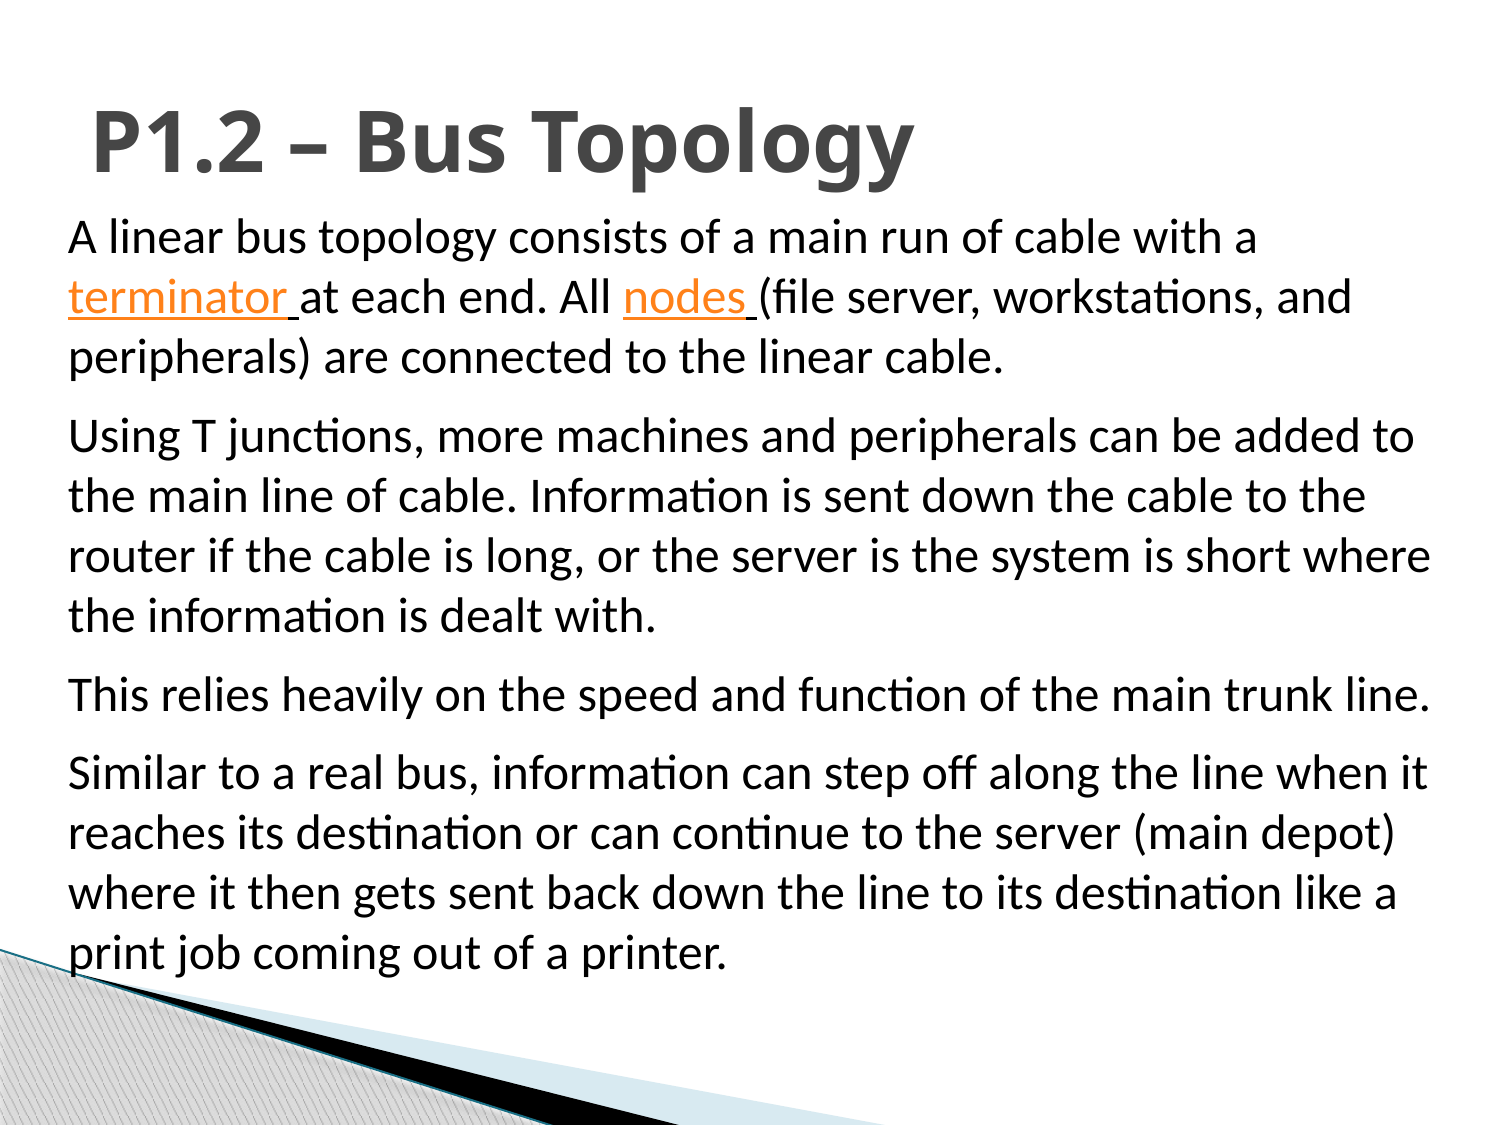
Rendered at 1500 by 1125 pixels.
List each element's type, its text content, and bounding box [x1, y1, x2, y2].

list A linear bus topology consists of a main run of cable with a terminator at each end. All nodes (file server, workstations, and peripherals) are connected to the linear cable. Using T junctions, more machines and peripherals can be added to the main line of cable. Information is sent down the cable to the router if the cable is long, or the server is the system is short where the information is dealt with. This relies heavily on the speed and function of the main trunk line. Similar to a real bus, information can step off along the line when it reaches its destination or can continue to the server (main depot) where it then gets sent back down the line to its destination like a print job coming out of a printer. [53, 196, 1459, 1012]
title P1.2 – Bus Topology [75, 45, 1425, 233]
